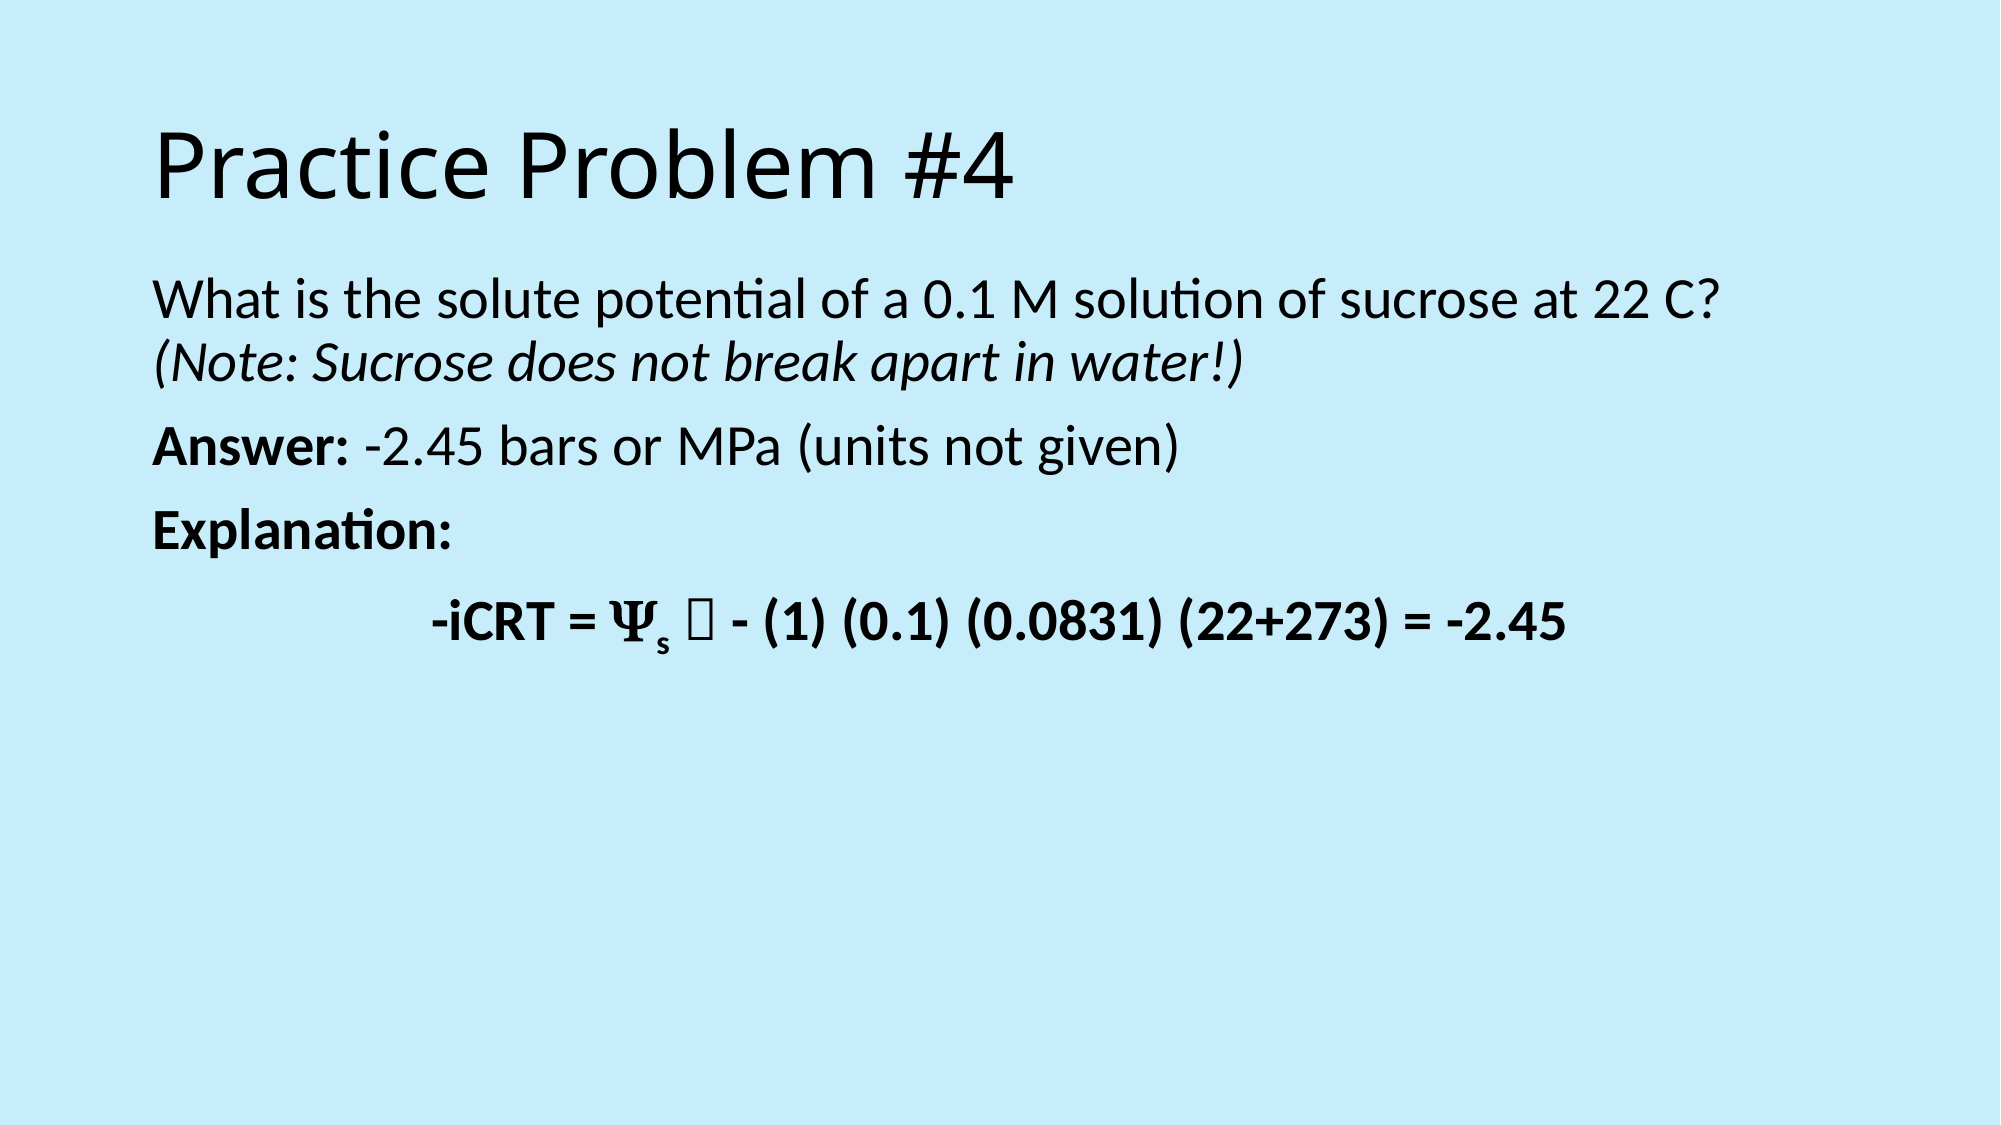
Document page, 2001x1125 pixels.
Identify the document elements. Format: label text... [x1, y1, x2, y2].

list What is the solute potential of a 0.1 M solution of sucrose at 22 C? (Note: Sucrose does not break apart in water!) Answer: -2.45 bars or MPa (units not given) Explanation: -iCRT = s  - (1) (0.1) (0.0831) (22+273) = -2.45 [137, 261, 1863, 1014]
title Practice Problem #4 [137, 59, 1863, 261]
